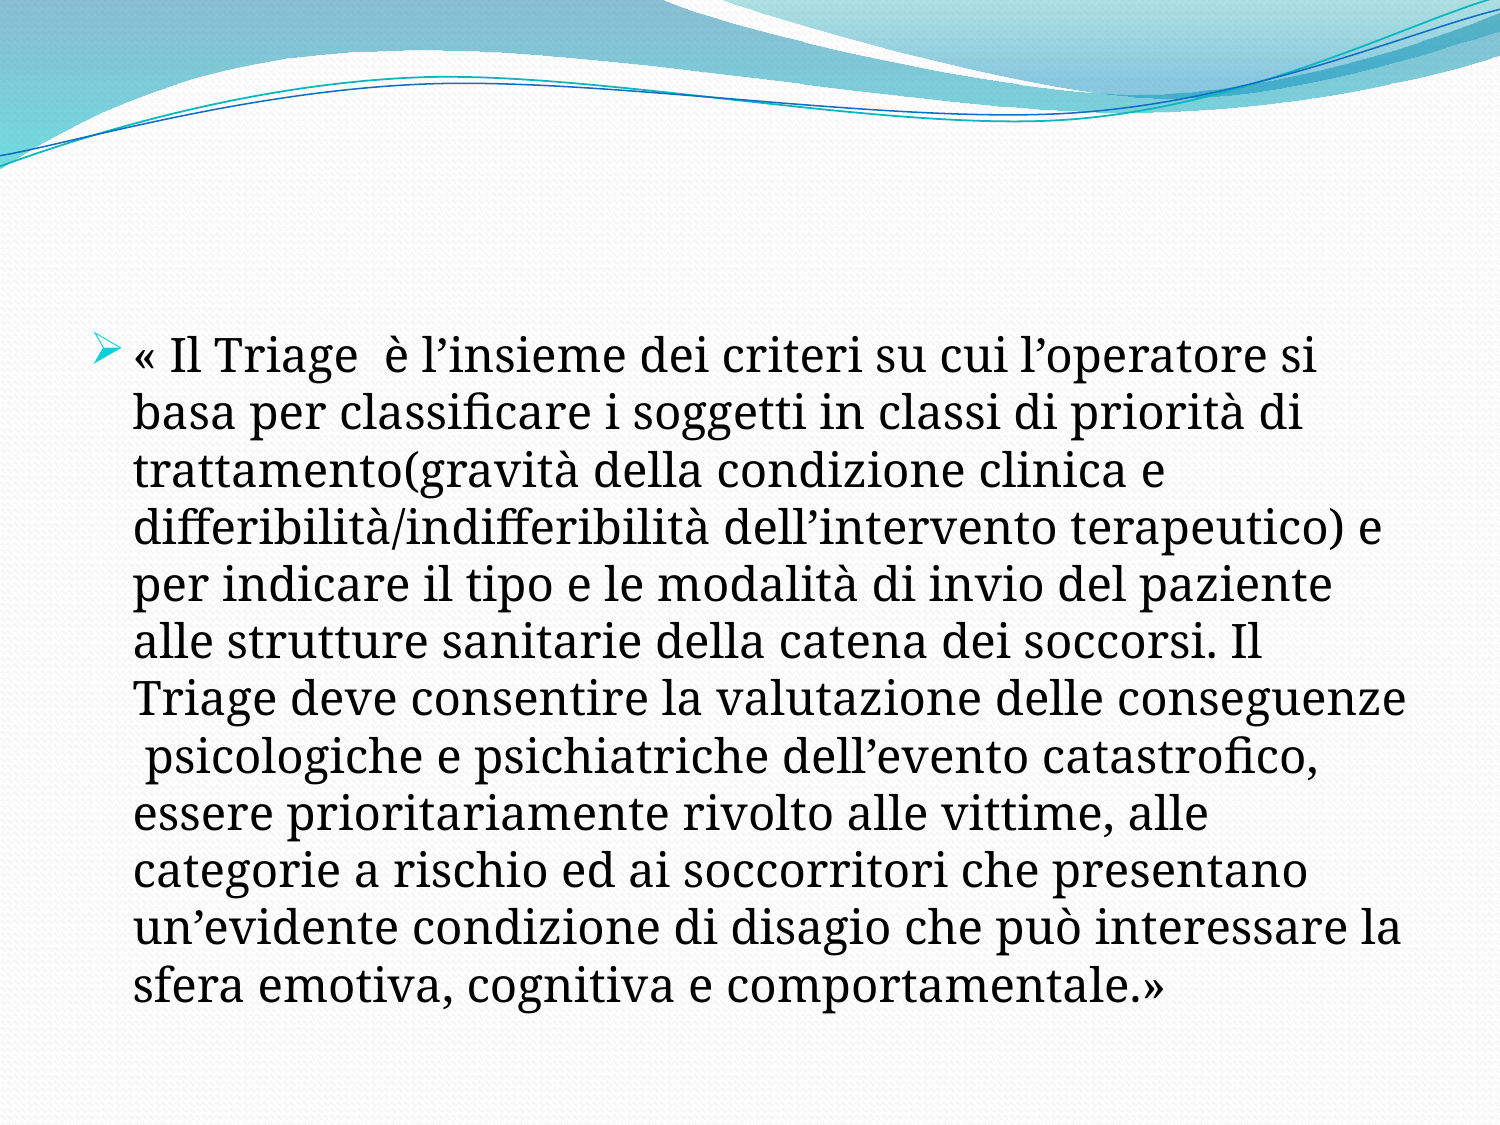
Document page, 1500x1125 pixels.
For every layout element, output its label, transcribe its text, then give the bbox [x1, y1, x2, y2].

list « Il Triage è l’insieme dei criteri su cui l’operatore si basa per classificare i soggetti in classi di priorità di trattamento(gravità della condizione clinica e differibilità/indifferibilità dell’intervento terapeutico) e per indicare il tipo e le modalità di invio del paziente alle strutture sanitarie della catena dei soccorsi. Il Triage deve consentire la valutazione delle conseguenze psicologiche e psichiatriche dell’evento catastrofico, essere prioritariamente rivolto alle vittime, alle categorie a rischio ed ai soccorritori che presentano un’evidente condizione di disagio che può interessare la sfera emotiva, cognitiva e comportamentale.» [75, 317, 1425, 1038]
